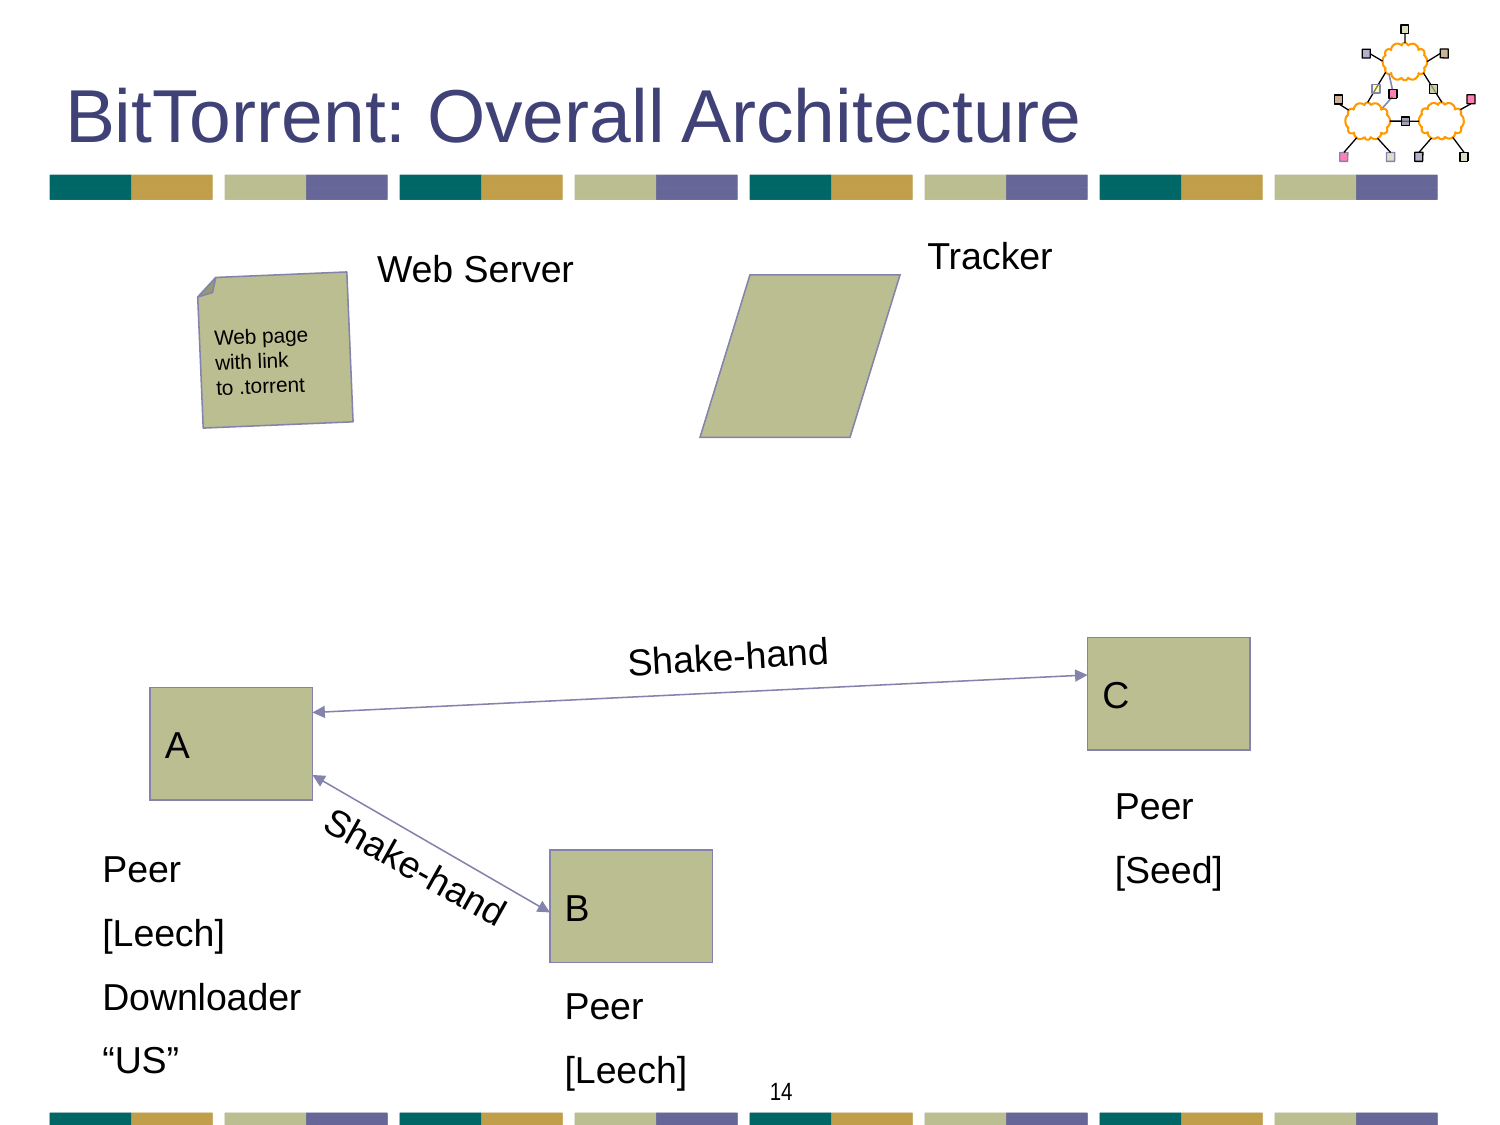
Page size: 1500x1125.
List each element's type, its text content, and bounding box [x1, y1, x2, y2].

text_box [87, 224, 1251, 1104]
title BitTorrent: Overall Architecture [50, 62, 1438, 163]
